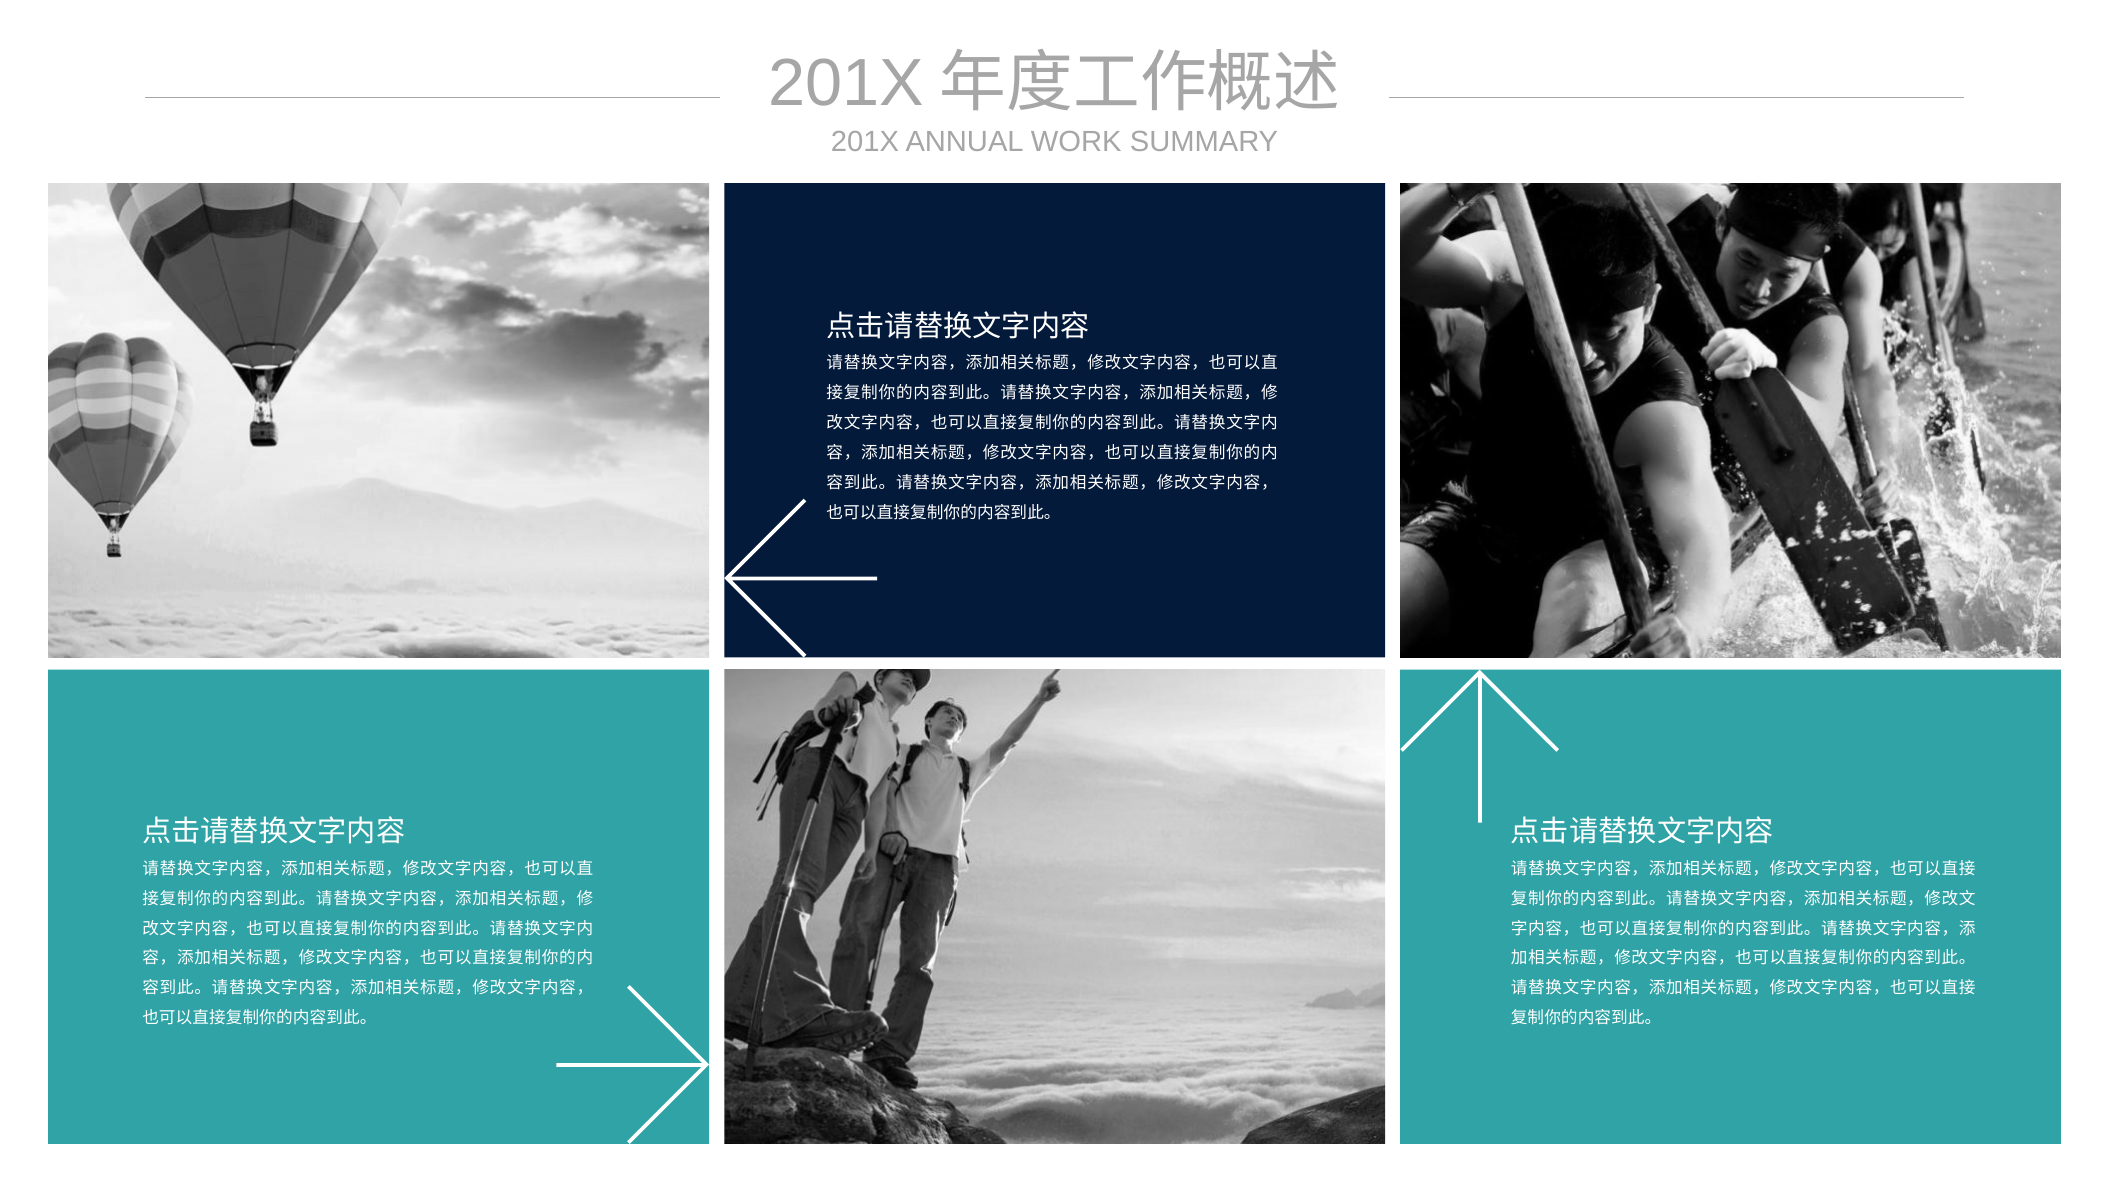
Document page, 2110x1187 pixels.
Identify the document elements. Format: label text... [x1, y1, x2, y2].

text_box 201X年度工作概述 [730, 98, 1379, 119]
text_box [47, 182, 710, 658]
text_box [555, 983, 711, 1146]
text_box [722, 497, 879, 659]
text_box [47, 669, 710, 1145]
text_box [1399, 669, 2062, 1145]
text_box 点击请替换文字内容 请替换文字内容，添加相关标题，修改文字内容，也可以直接复制你的内容到此。请替换文字内容，添加相关标题，修改文字内容，也可以直接复制你的内容到此。请替换文字内容，添加相关标题，修改文字内容，也可以直接复制你的内容到此。请替换文字内容，添加相关标题，修改文字内容，也可以直接复制你的内容到此。 [1510, 795, 1976, 1028]
text_box 点击请替换文字内容 请替换文字内容，添加相关标题，修改文字内容，也可以直接复制你的内容到此。请替换文字内容，添加相关标题，修改文字内容，也可以直接复制你的内容到此。请替换文字内容，添加相关标题，修改文字内容，也可以直接复制你的内容到此。请替换文字内容，添加相关标题，修改文字内容，也可以直接复制你的内容到此。 [142, 795, 594, 1028]
text_box 点击请替换文字内容 请替换文字内容，添加相关标题，修改文字内容，也可以直接复制你的内容到此。请替换文字内容，添加相关标题，修改文字内容，也可以直接复制你的内容到此。请替换文字内容，添加相关标题，修改文字内容，也可以直接复制你的内容到此。请替换文字内容，添加相关标题，修改文字内容，也可以直接复制你的内容到此。 [826, 289, 1279, 522]
text_box [723, 669, 1386, 1145]
text_box 201X年度工作概述 [730, 38, 1379, 96]
text_box 201X ANNUAL WORK SUMMARY [824, 122, 1285, 158]
text_box [723, 182, 1386, 658]
text_box [1398, 668, 1561, 824]
text_box [1399, 182, 2062, 658]
